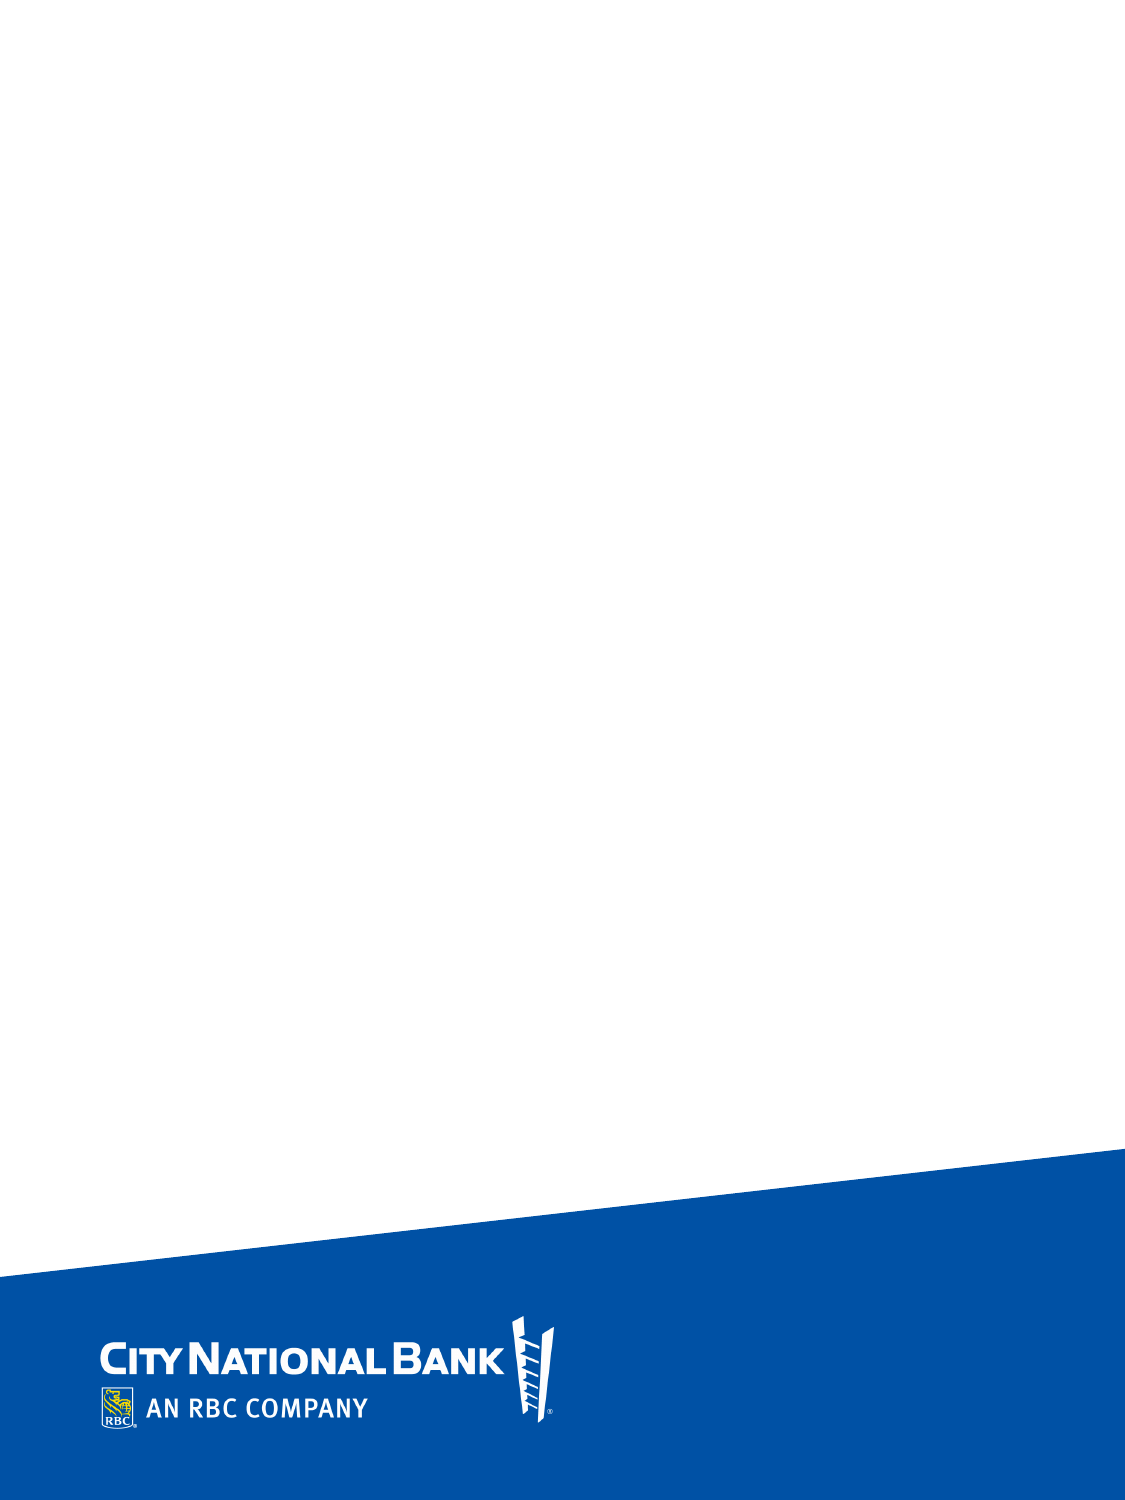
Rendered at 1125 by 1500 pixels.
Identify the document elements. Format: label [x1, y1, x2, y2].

picture [100, 1316, 554, 1429]
